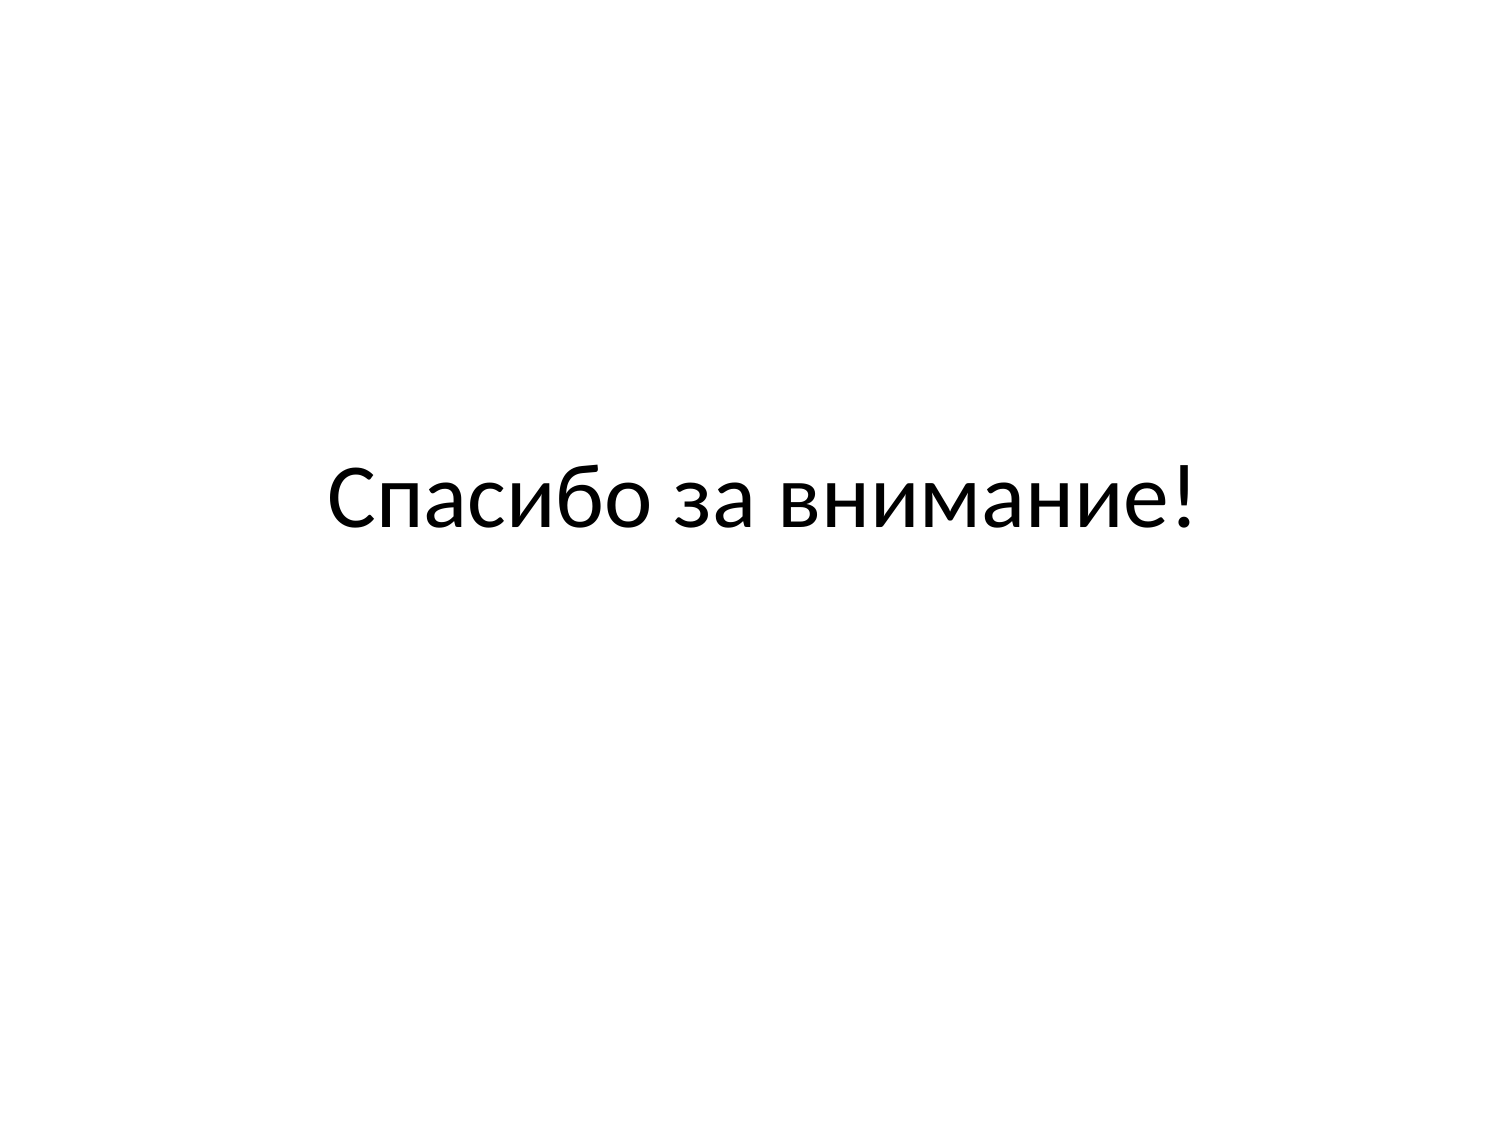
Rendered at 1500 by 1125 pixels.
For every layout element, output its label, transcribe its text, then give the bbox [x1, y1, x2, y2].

title Спасибо за внимание! [75, 45, 1454, 938]
